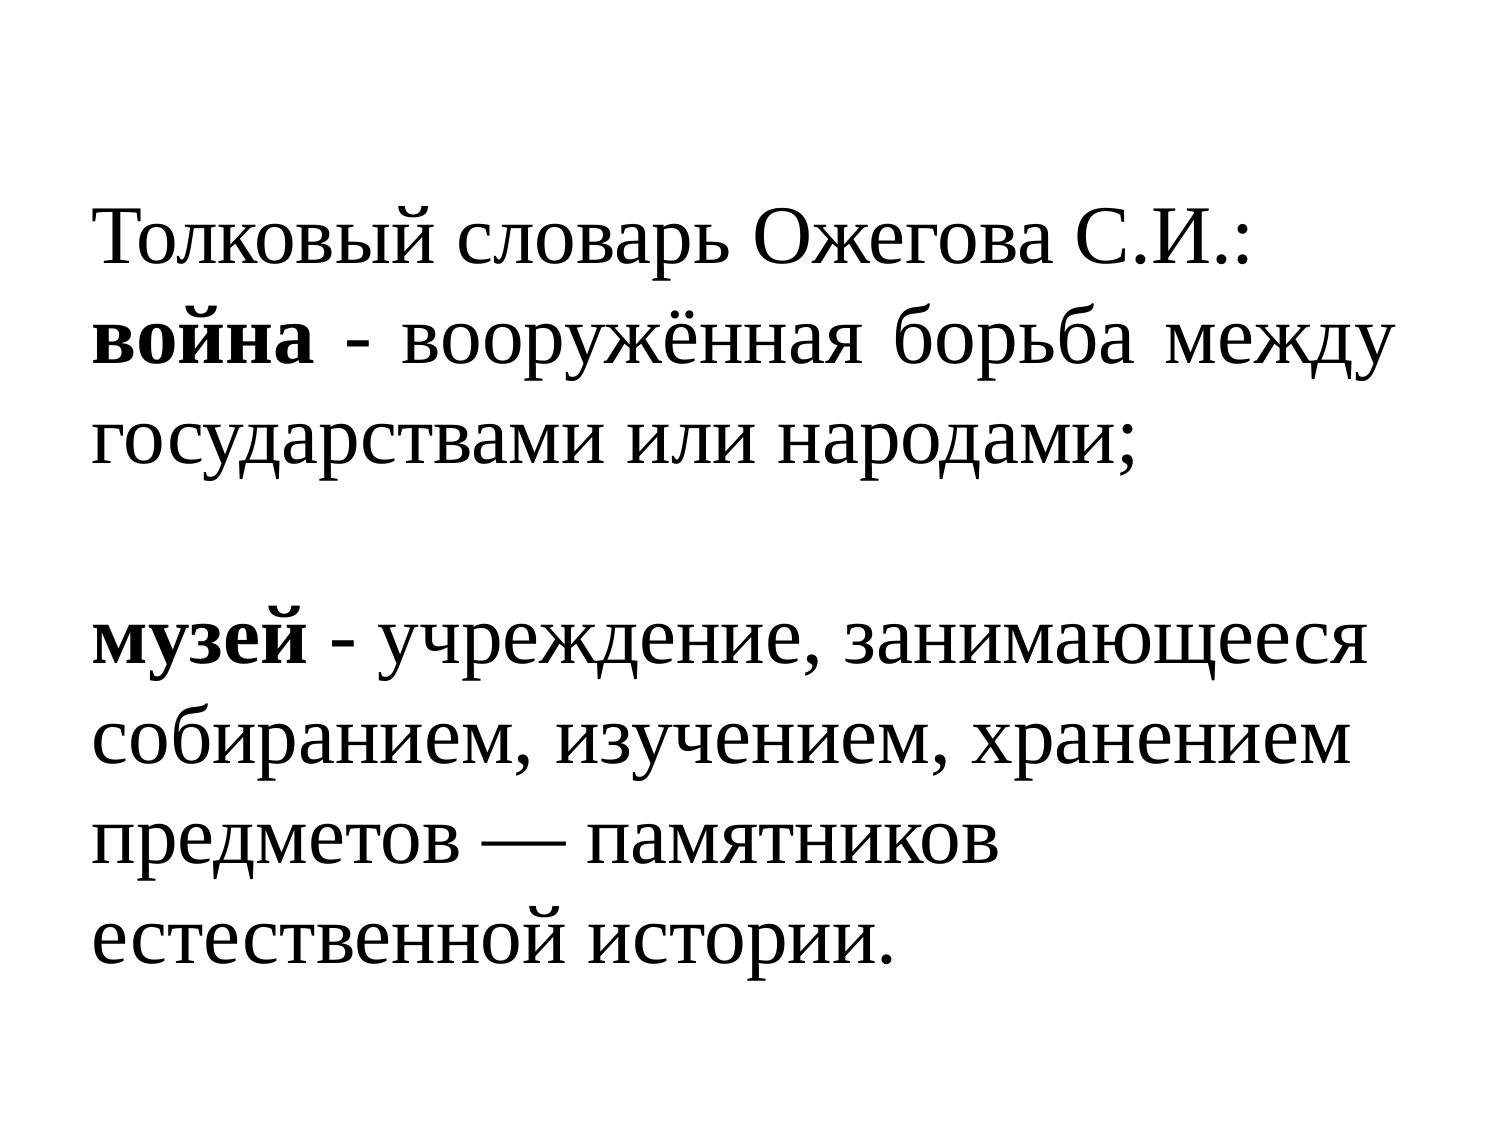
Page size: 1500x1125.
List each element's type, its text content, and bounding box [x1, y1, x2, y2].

text_box Толковый словарь Ожегова С.И.: война - вооружённая борьба между государствами или народами; музей - учреждение, занимающееся собиранием, изучением, хранением предметов — памятников естественной истории. [76, 172, 1412, 988]
